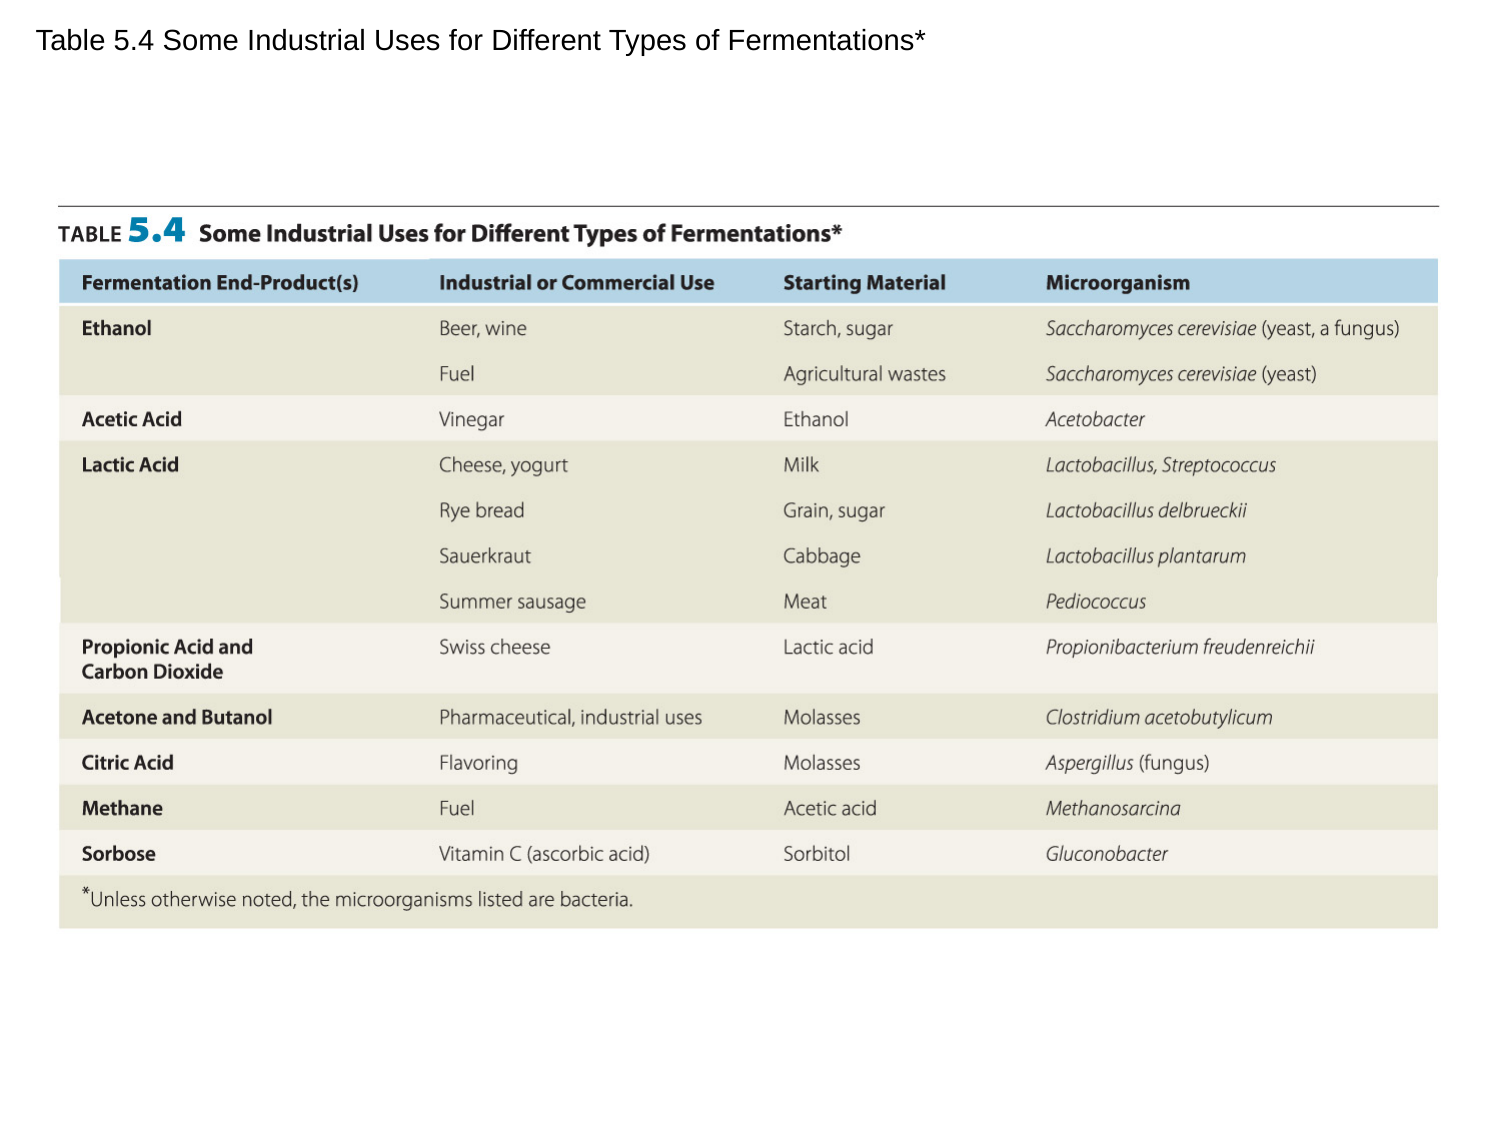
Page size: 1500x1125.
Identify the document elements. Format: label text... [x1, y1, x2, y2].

picture [48, 190, 1452, 934]
text_box Table 5.4 Some Industrial Uses for Different Types of Fermentations* [20, 14, 1484, 65]
